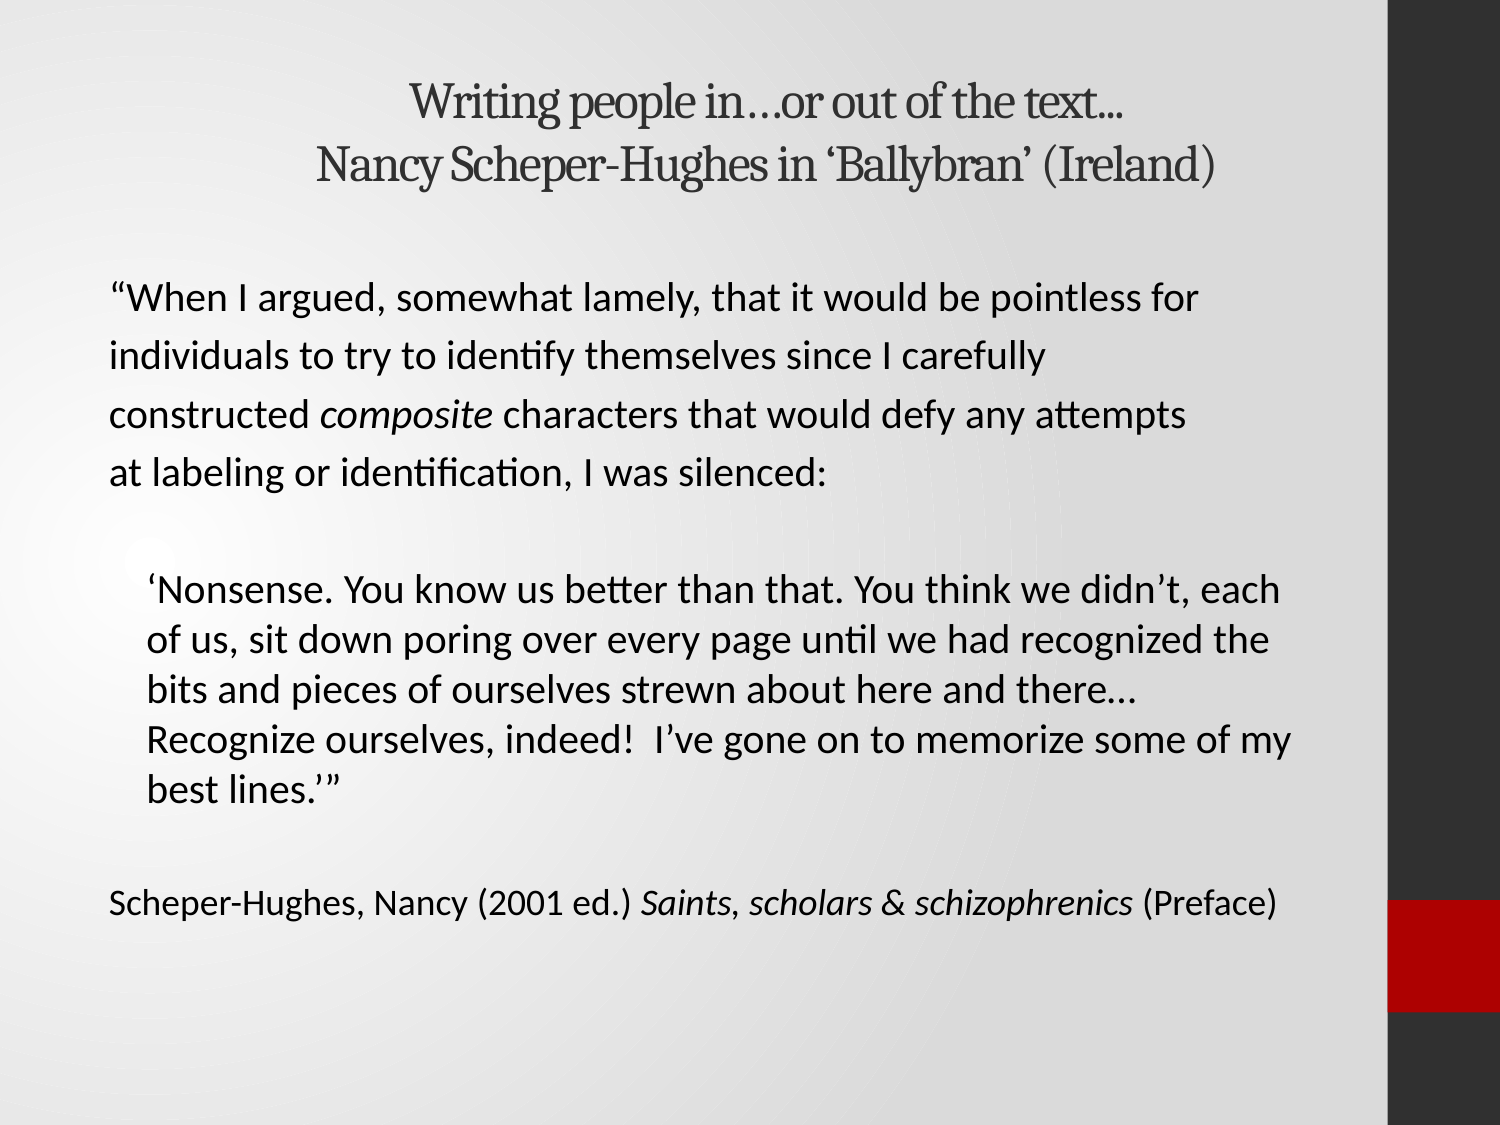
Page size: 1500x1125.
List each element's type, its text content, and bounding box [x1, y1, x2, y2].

list “When I argued, somewhat lamely, that it would be pointless for individuals to try to identify themselves since I carefully constructed composite characters that would defy any attempts at labeling or identification, I was silenced: ‘Nonsense. You know us better than that. You think we didn’t, each of us, sit down poring over every page until we had recognized the bits and pieces of ourselves strewn about here and there… Recognize ourselves, indeed! I’ve gone on to memorize some of my best lines.’” Scheper-Hughes, Nancy (2001 ed.) Saints, scholars & schizophrenics (Preface) [75, 262, 1325, 1050]
title Writing people in…or out of the text... Nancy Scheper-Hughes in ‘Ballybran’ (Ireland) [135, 66, 1399, 254]
